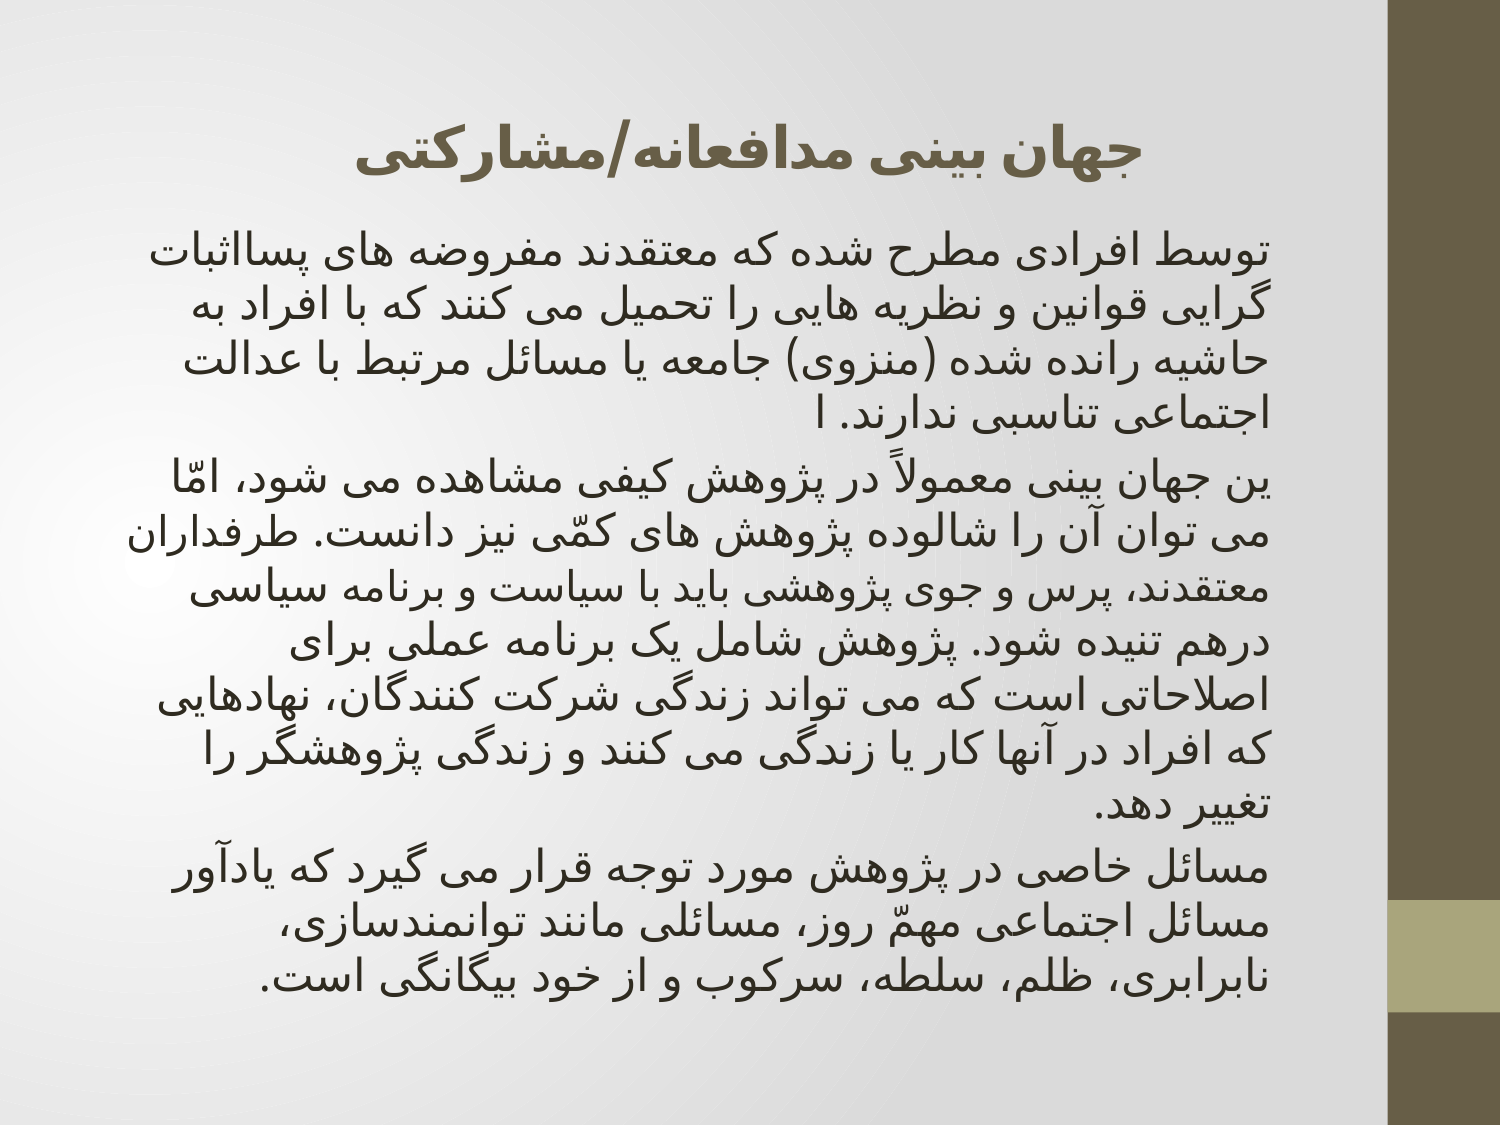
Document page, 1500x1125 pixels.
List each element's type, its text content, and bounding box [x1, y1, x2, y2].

subtitle توسط افرادی مطرح شده که معتقدند مفروضه های پسااثبات گرایی قوانین و نظریه هایی را تحمیل می کنند که با افراد به حاشیه رانده شده (منزوی) جامعه یا مسائل مرتبط با عدالت اجتماعی تناسبی ندارند. ا ین جهان بینی معمولاً در پژوهش کیفی مشاهده می شود، امّا می توان آن را شالوده پژوهش های کمّی نیز دانست. طرفداران معتقدند، پرس و جوی پژوهشی باید با سیاست و برنامه سیاسی درهم تنیده شود. پژوهش شامل یک برنامه عملی برای اصلاحاتی است که می تواند زندگی شرکت کنندگان، نهادهایی که افراد در آنها کار یا زندگی می کنند و زندگی پژوهشگر را تغییر دهد. مسائل خاصی در پژوهش مورد توجه قرار می گیرد که یادآور مسائل اجتماعی مهمّ روز، مسائلی مانند توانمندسازی، نابرابری، ظلم، سلطه، سرکوب و از خود بیگانگی است. [99, 212, 1288, 1013]
title جهان بینی مدافعانه/مشارکتی [112, 62, 1388, 188]
